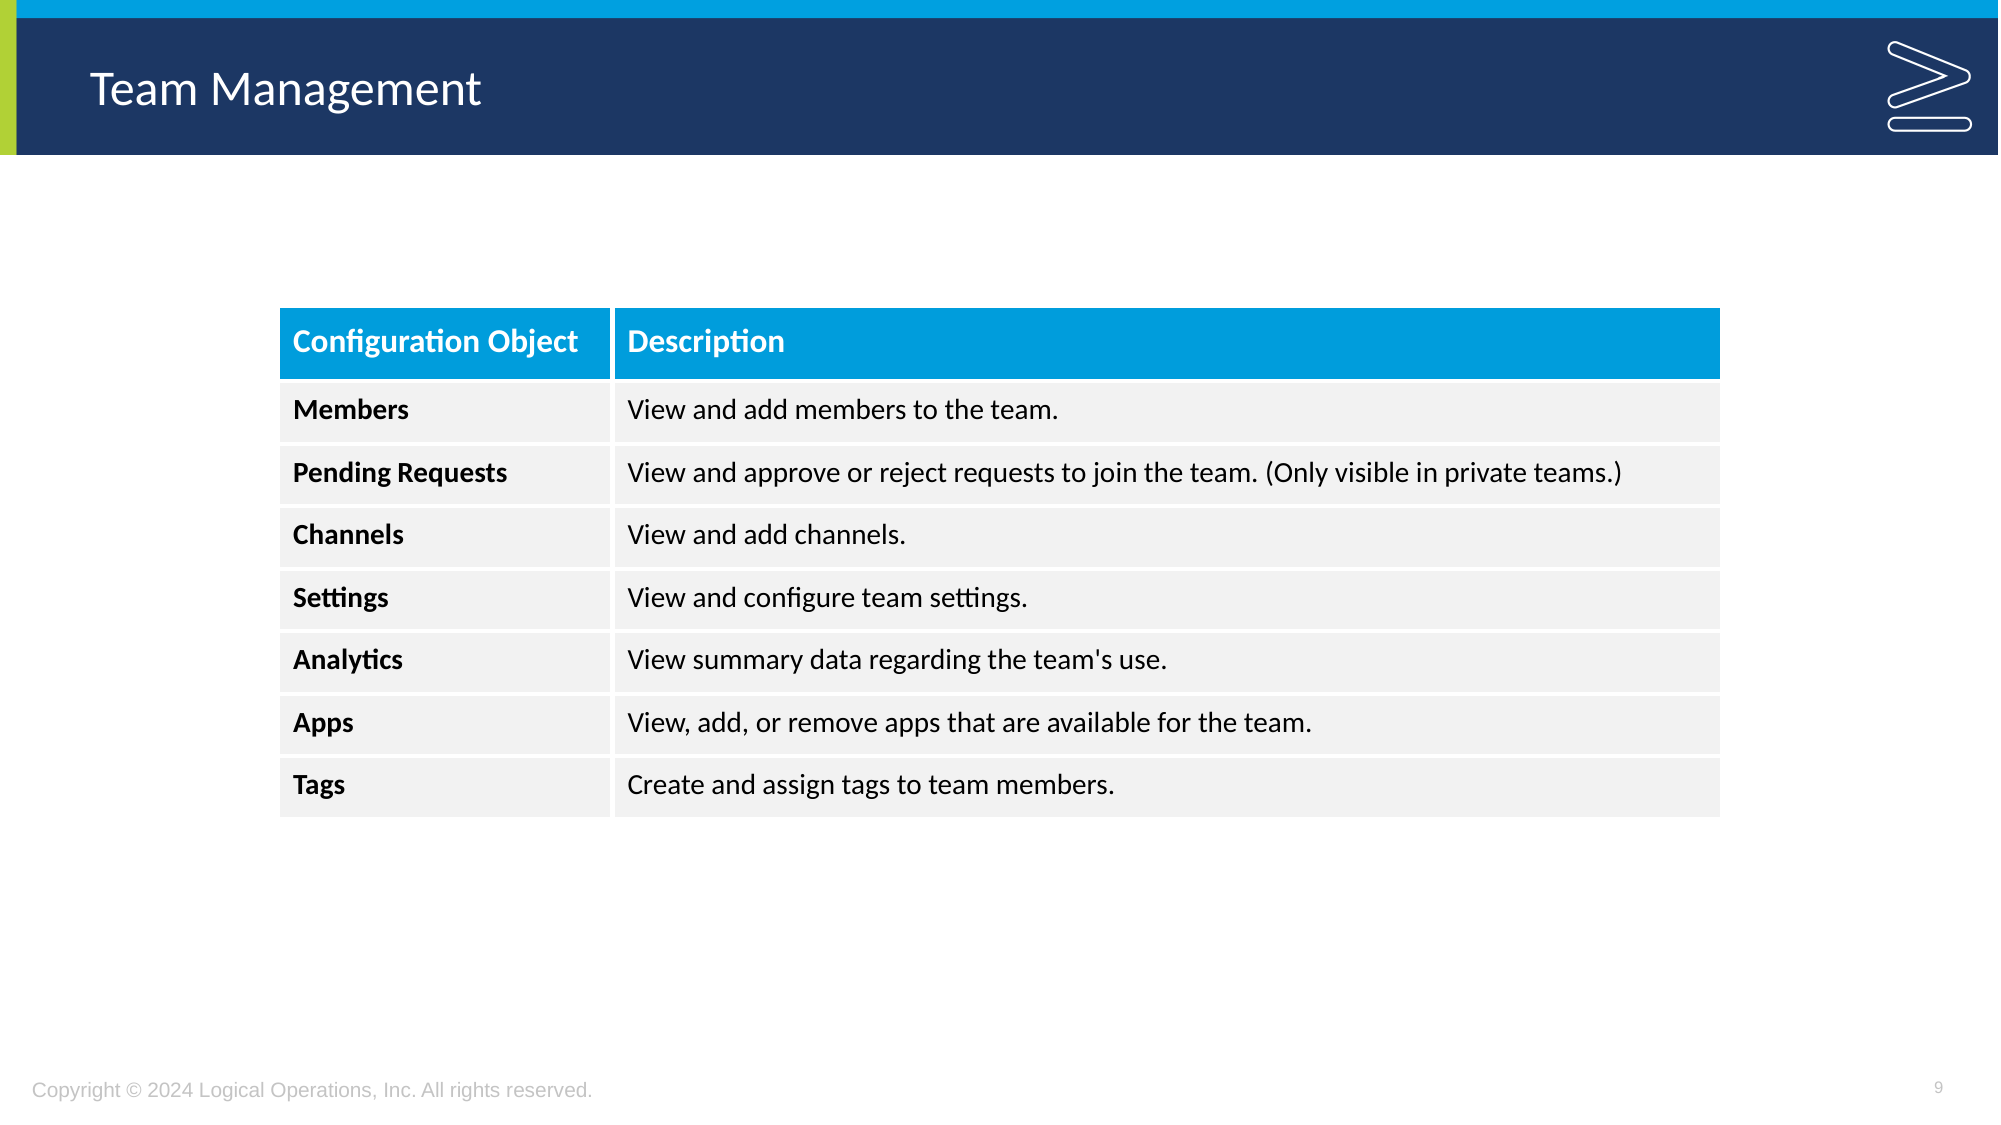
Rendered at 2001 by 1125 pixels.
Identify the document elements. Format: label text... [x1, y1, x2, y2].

table_cell View and configure team settings. [615, 571, 1720, 629]
table_cell Settings [280, 571, 610, 629]
table_cell View and add channels. [615, 508, 1720, 567]
table_header Configuration Object [280, 308, 610, 379]
table_cell View, add, or remove apps that are available for the team. [615, 696, 1720, 754]
table_cell Apps [280, 696, 610, 754]
table_header Description [615, 308, 1720, 379]
slide_number 9 [1491, 1057, 1959, 1118]
picture [0, 0, 74, 155]
table_cell Channels [280, 508, 610, 567]
table_cell Pending Requests [280, 446, 610, 504]
table_cell Tags [280, 758, 610, 817]
table_cell View and approve or reject requests to join the team. (Only visible in private teams.) [615, 446, 1720, 504]
picture [1850, 19, 1998, 155]
table_cell Analytics [280, 633, 610, 692]
table_cell View summary data regarding the team's use. [615, 633, 1720, 692]
table_cell View and add members to the team. [615, 383, 1720, 442]
title Team Management [74, 16, 1850, 155]
table_cell Members [280, 383, 610, 442]
table_cell Create and assign tags to team members. [615, 758, 1720, 817]
